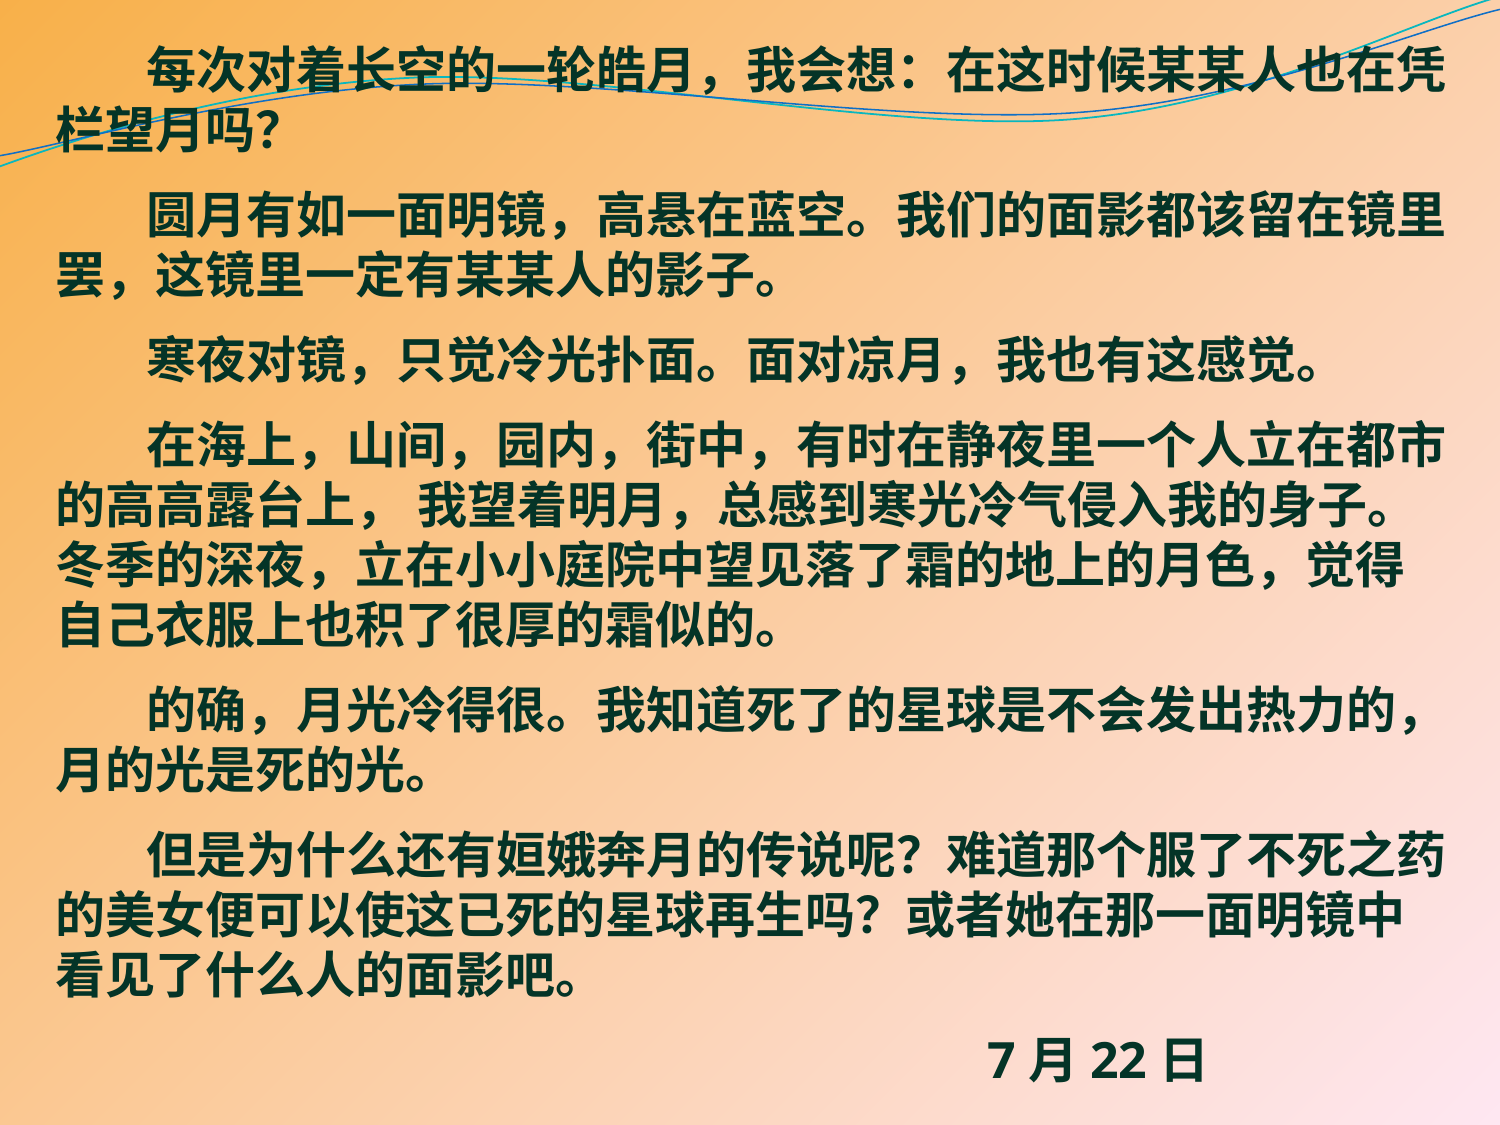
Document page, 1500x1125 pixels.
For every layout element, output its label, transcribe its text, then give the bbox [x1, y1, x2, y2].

text_box 每次对着长空的一轮皓月，我会想：在这时候某某人也在凭栏望月吗？ 圆月有如一面明镜，高悬在蓝空。我们的面影都该留在镜里罢，这镜里一定有某某人的影子。 寒夜对镜，只觉冷光扑面。面对凉月，我也有这感觉。 在海上，山间，园内，街中，有时在静夜里一个人立在都市的高高露台上， 我望着明月，总感到寒光冷气侵入我的身子。冬季的深夜，立在小小庭院中望见落了霜的地上的月色，觉得自己衣服上也积了很厚的霜似的。 的确，月光冷得很。我知道死了的星球是不会发出热力的，月的光是死的光。 但是为什么还有姮娥奔月的传说呢？难道那个服了不死之药的美女便可以使这已死的星球再生吗？或者她在那一面明镜中看见了什么人的面影吧。 7月22日 [41, 30, 1471, 1096]
